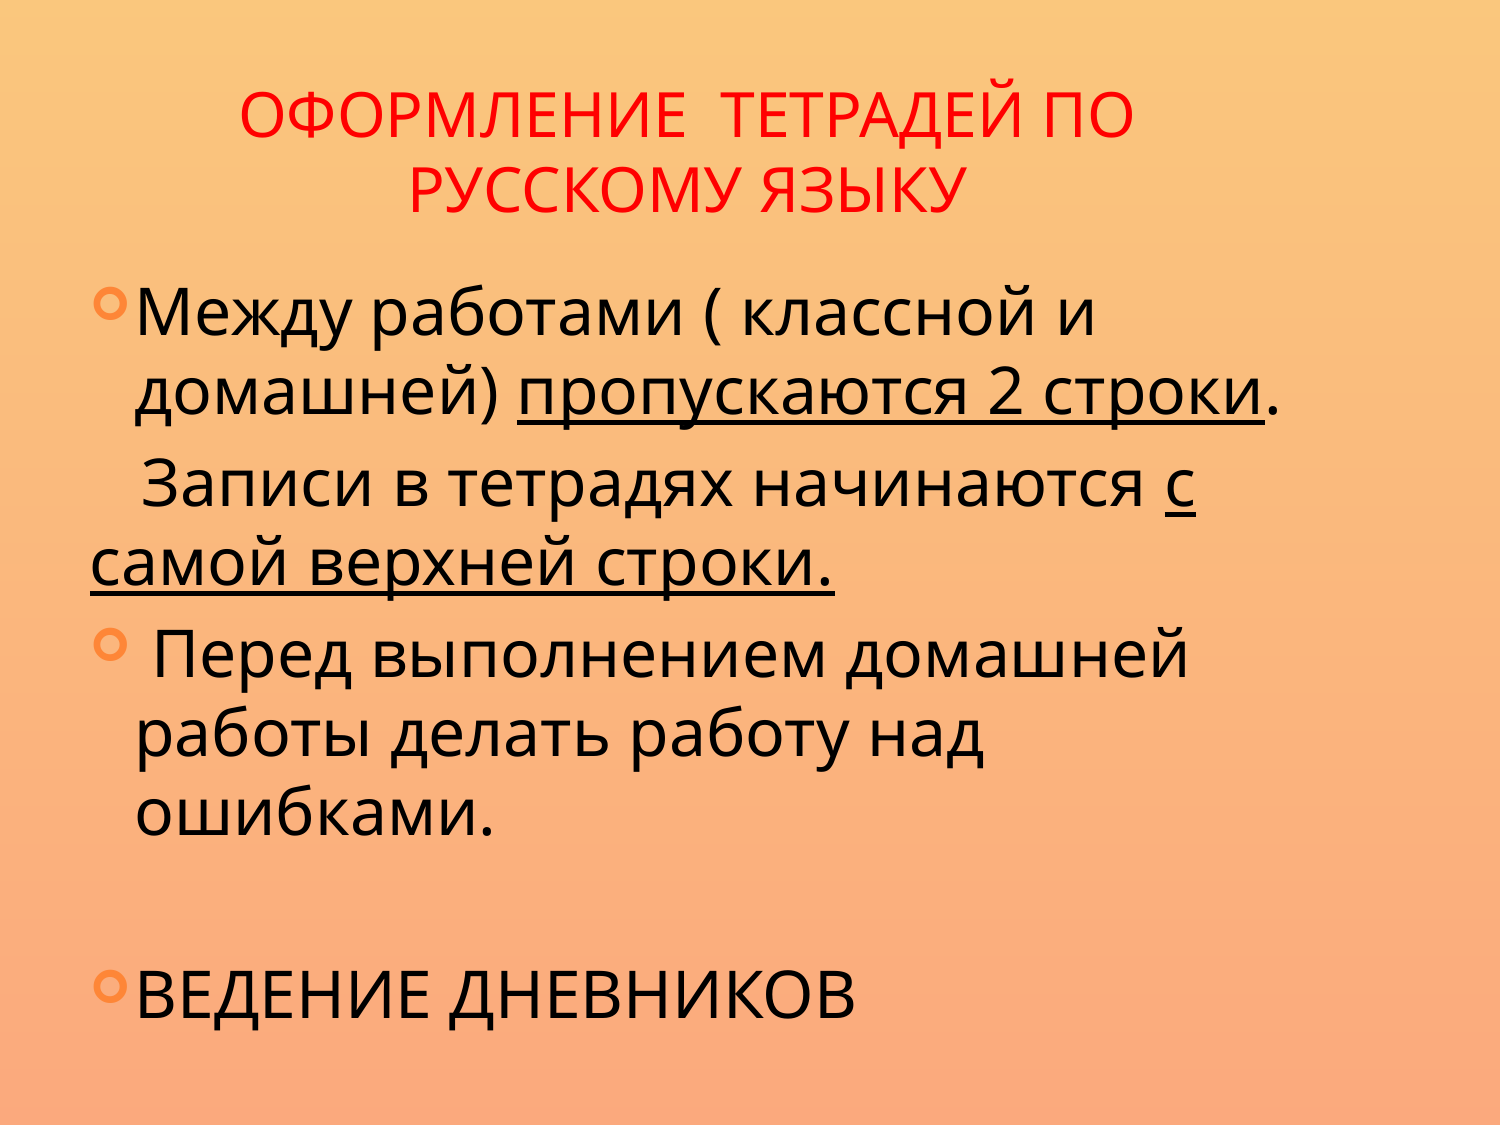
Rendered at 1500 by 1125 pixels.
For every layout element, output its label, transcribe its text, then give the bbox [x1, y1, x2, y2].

title Оформление тетрадей по русскому языку [75, 45, 1300, 233]
list Между работами ( классной и домашней) пропускаются 2 строки. Записи в тетрадях начинаются с самой верхней строки. Перед выполнением домашней работы делать работу над ошибками. ВЕДЕНИЕ ДНЕВНИКОВ [75, 262, 1300, 1062]
